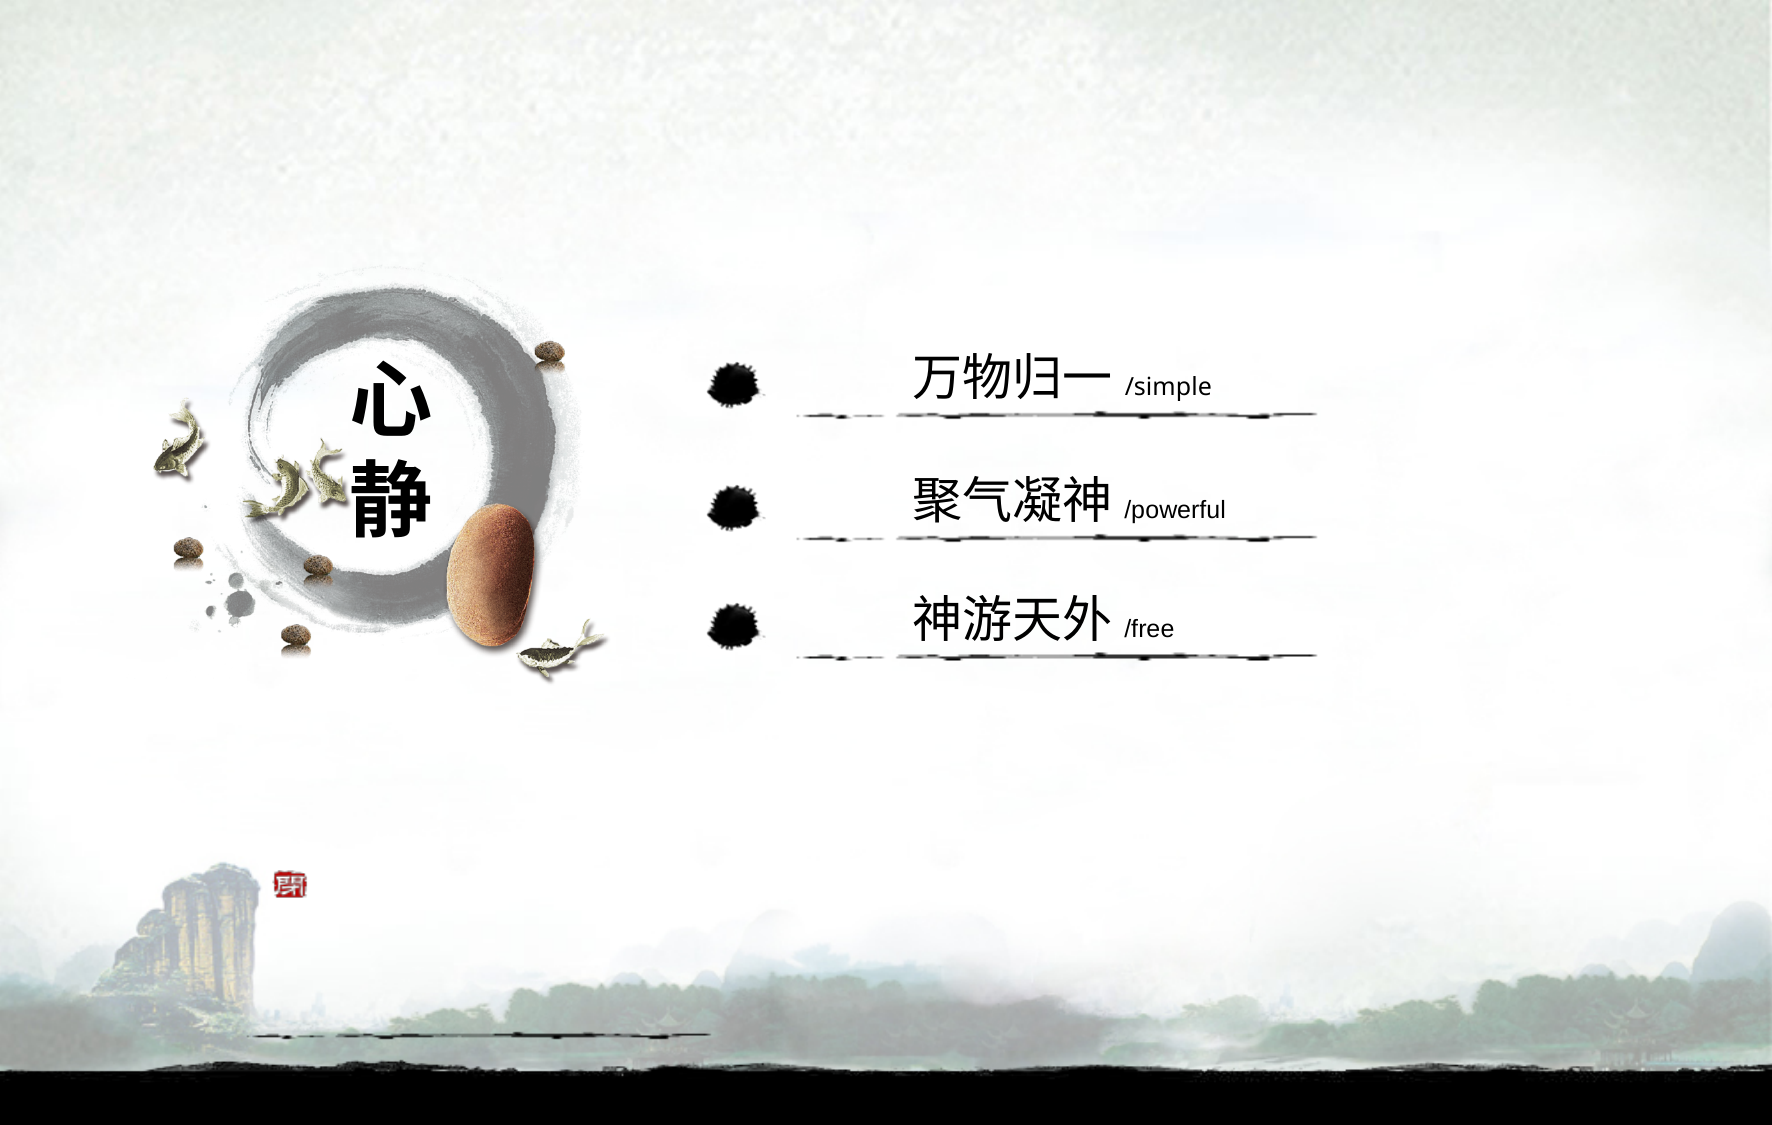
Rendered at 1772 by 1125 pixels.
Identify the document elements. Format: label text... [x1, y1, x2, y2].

picture [0, 0, 1772, 1125]
text_box 聚气凝神/powerful [897, 460, 1267, 529]
text_box 万物归一/simple [897, 337, 1259, 406]
text_box 神游天外/free [897, 579, 1267, 648]
